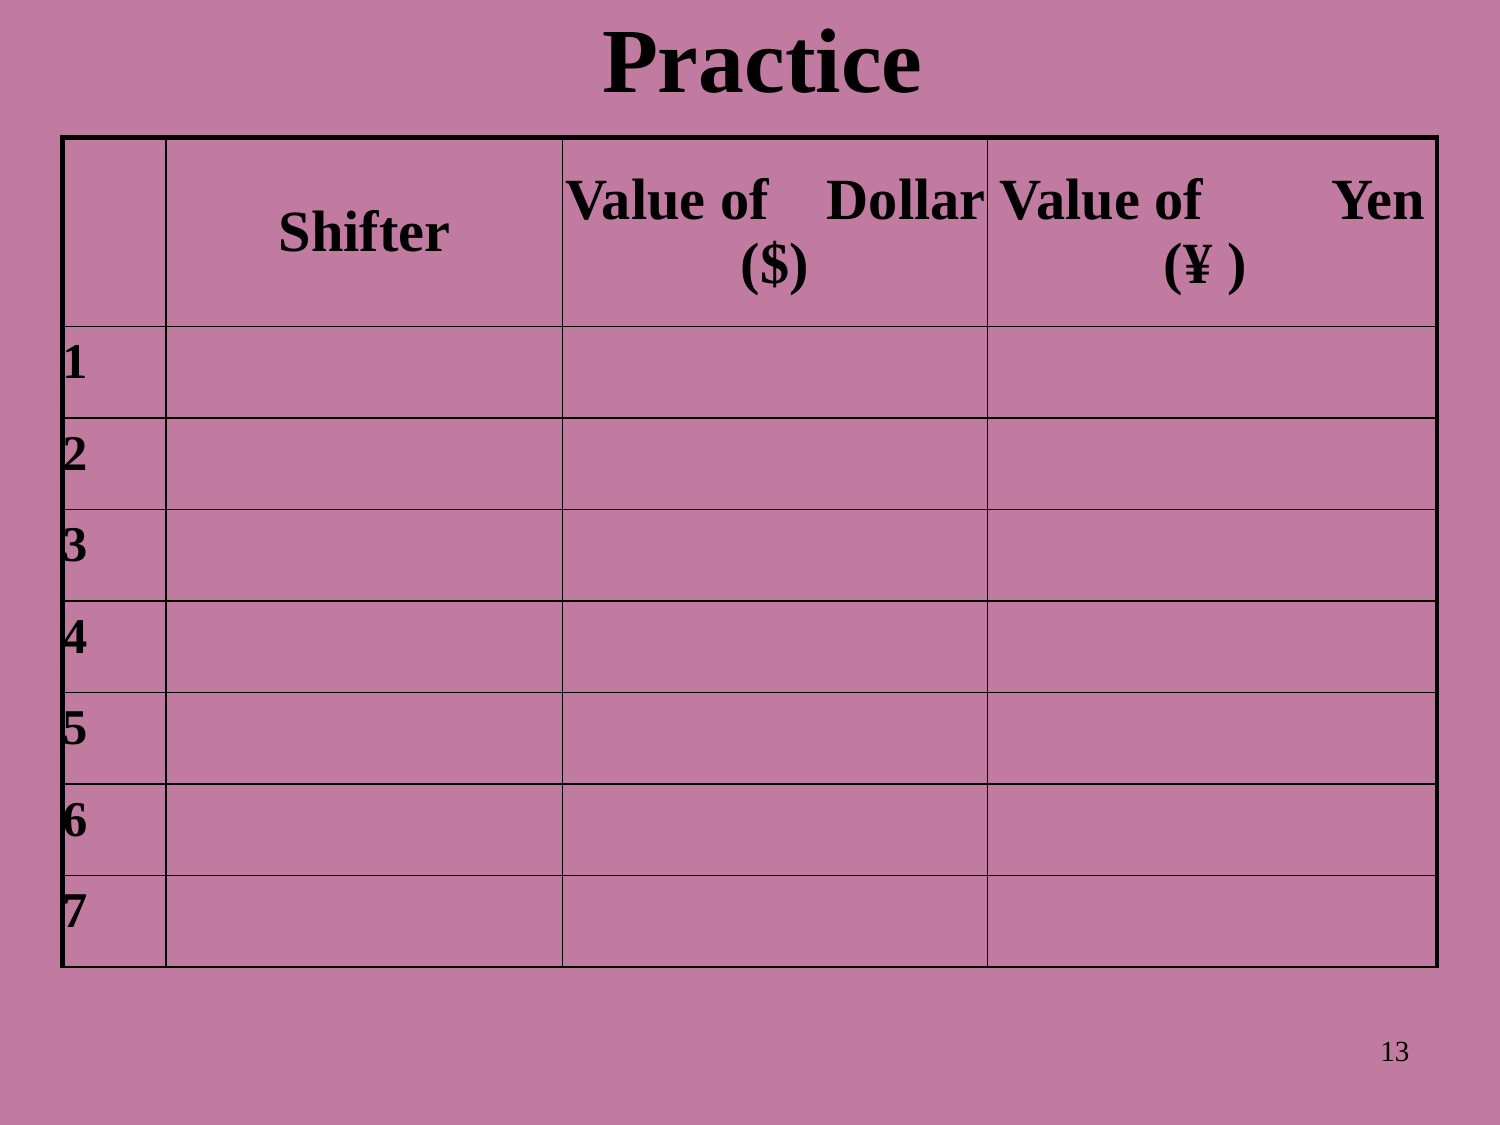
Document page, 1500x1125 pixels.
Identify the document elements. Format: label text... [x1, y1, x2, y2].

table_cell [988, 876, 1435, 966]
table_cell [563, 785, 987, 875]
table_cell 4 [65, 602, 165, 692]
title Practice [125, 0, 1400, 135]
text_box ‹#› [1074, 1024, 1425, 1103]
table_header Value of Yen (¥ ) [988, 140, 1435, 326]
table_cell [563, 602, 987, 692]
table_cell [563, 876, 987, 966]
table_header [65, 140, 165, 326]
table_cell [167, 785, 562, 875]
table_cell [563, 693, 987, 783]
table_cell [167, 510, 562, 600]
table_cell [988, 602, 1435, 692]
table_header Shifter [167, 140, 562, 326]
table_cell 1 [65, 327, 165, 417]
table_cell 6 [65, 785, 165, 875]
table_cell [988, 510, 1435, 600]
table_cell [988, 785, 1435, 875]
table_cell 2 [65, 419, 165, 509]
table_cell 5 [65, 693, 165, 783]
table_cell 3 [65, 510, 165, 600]
table_cell [988, 693, 1435, 783]
table_cell [988, 419, 1435, 509]
table_cell [563, 419, 987, 509]
table_cell [563, 327, 987, 417]
table_cell [167, 327, 562, 417]
table_cell [167, 876, 562, 966]
table_cell [988, 327, 1435, 417]
table_header Value of Dollar ($) [563, 140, 987, 326]
table_cell 7 [65, 876, 165, 966]
table_cell [167, 693, 562, 783]
table_cell [563, 510, 987, 600]
table_cell [167, 602, 562, 692]
table_cell [167, 419, 562, 509]
